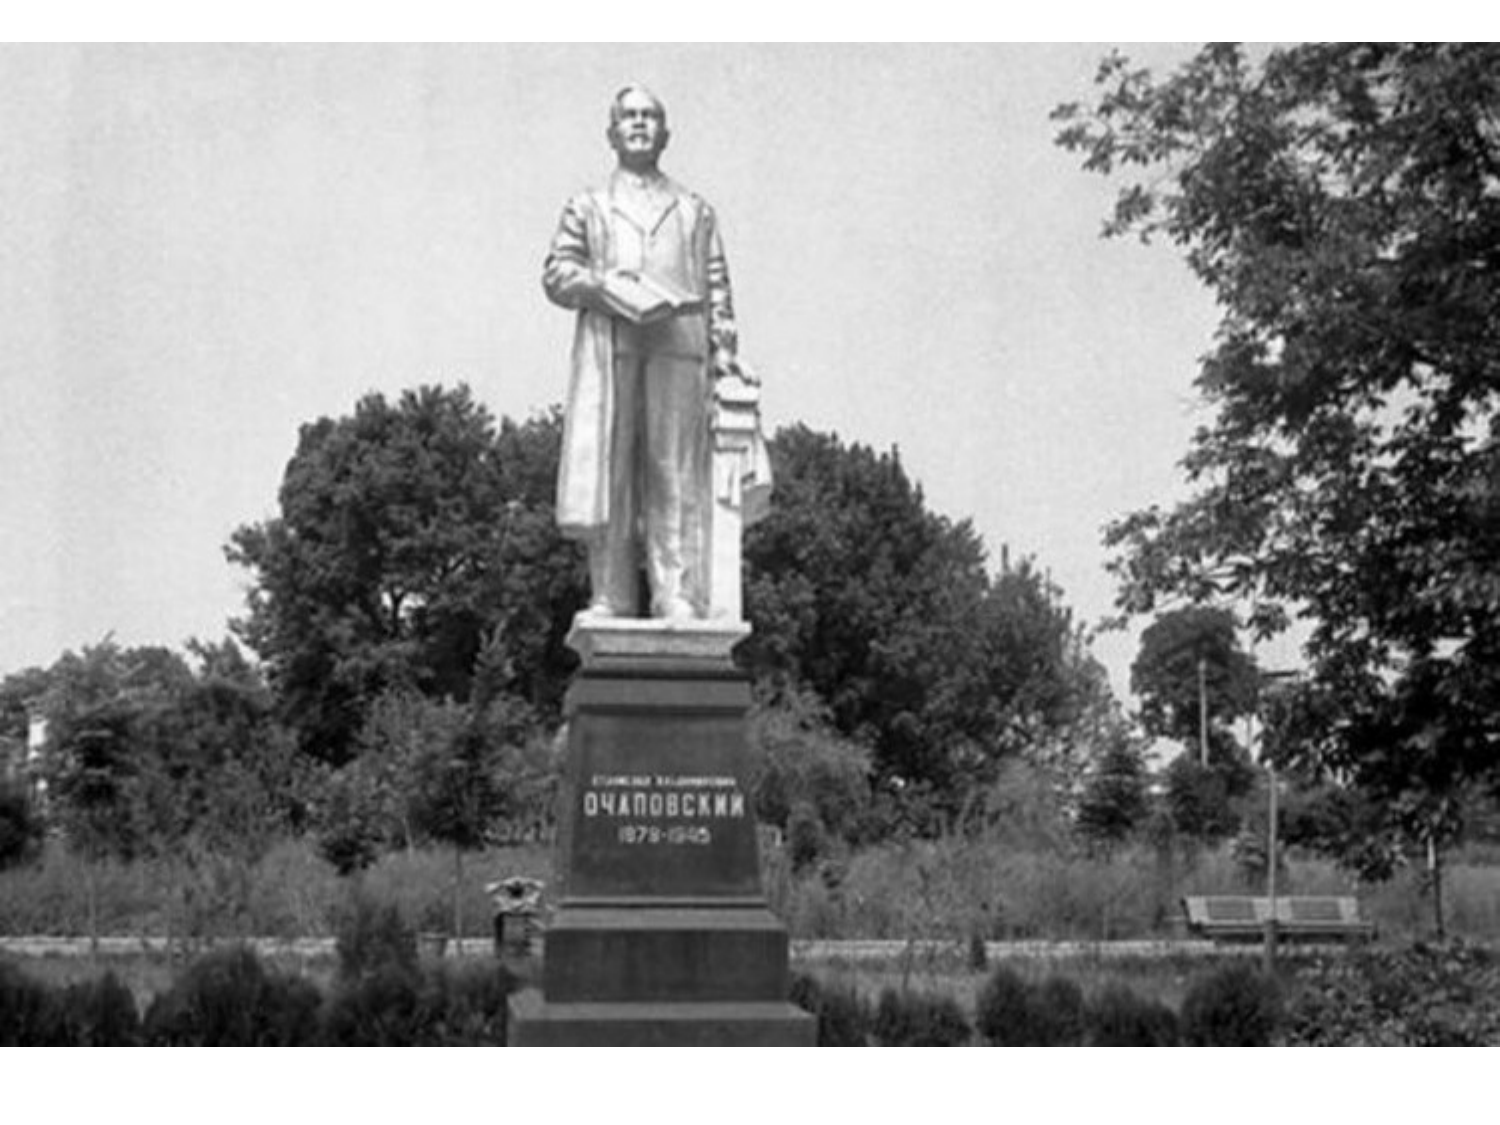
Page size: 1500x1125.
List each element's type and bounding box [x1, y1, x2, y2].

picture [0, 42, 1500, 1047]
